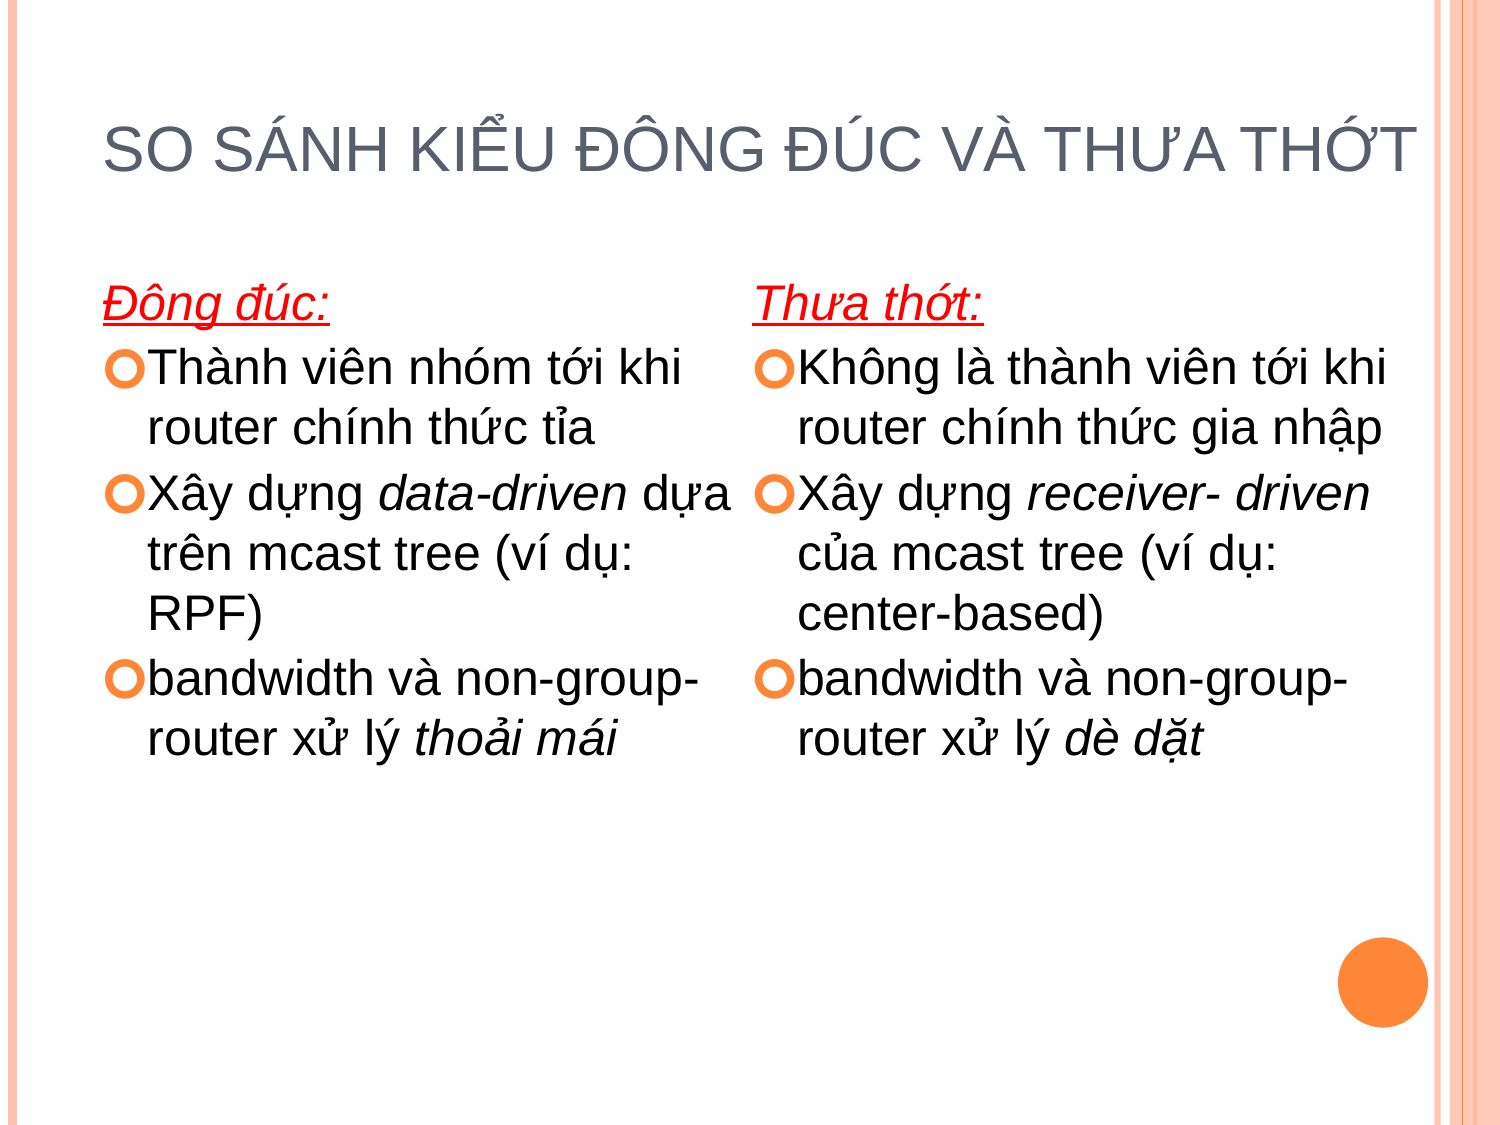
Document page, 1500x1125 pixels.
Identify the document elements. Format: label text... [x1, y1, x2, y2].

title So sánh kiểu đông đúc và thưa thớt [87, 99, 1488, 213]
list Đông đúc: Thành viên nhóm tới khi router chính thức tỉa Xây dựng data-driven dựa trên mcast tree (ví dụ: RPF) bandwidth và non-group-router xử lý thoải mái [87, 262, 737, 1025]
list Thưa thớt: Không là thành viên tới khi router chính thức gia nhập Xây dựng receiver- driven của mcast tree (ví dụ: center-based) bandwidth và non-group-router xử lý dè dặt [737, 262, 1428, 1025]
